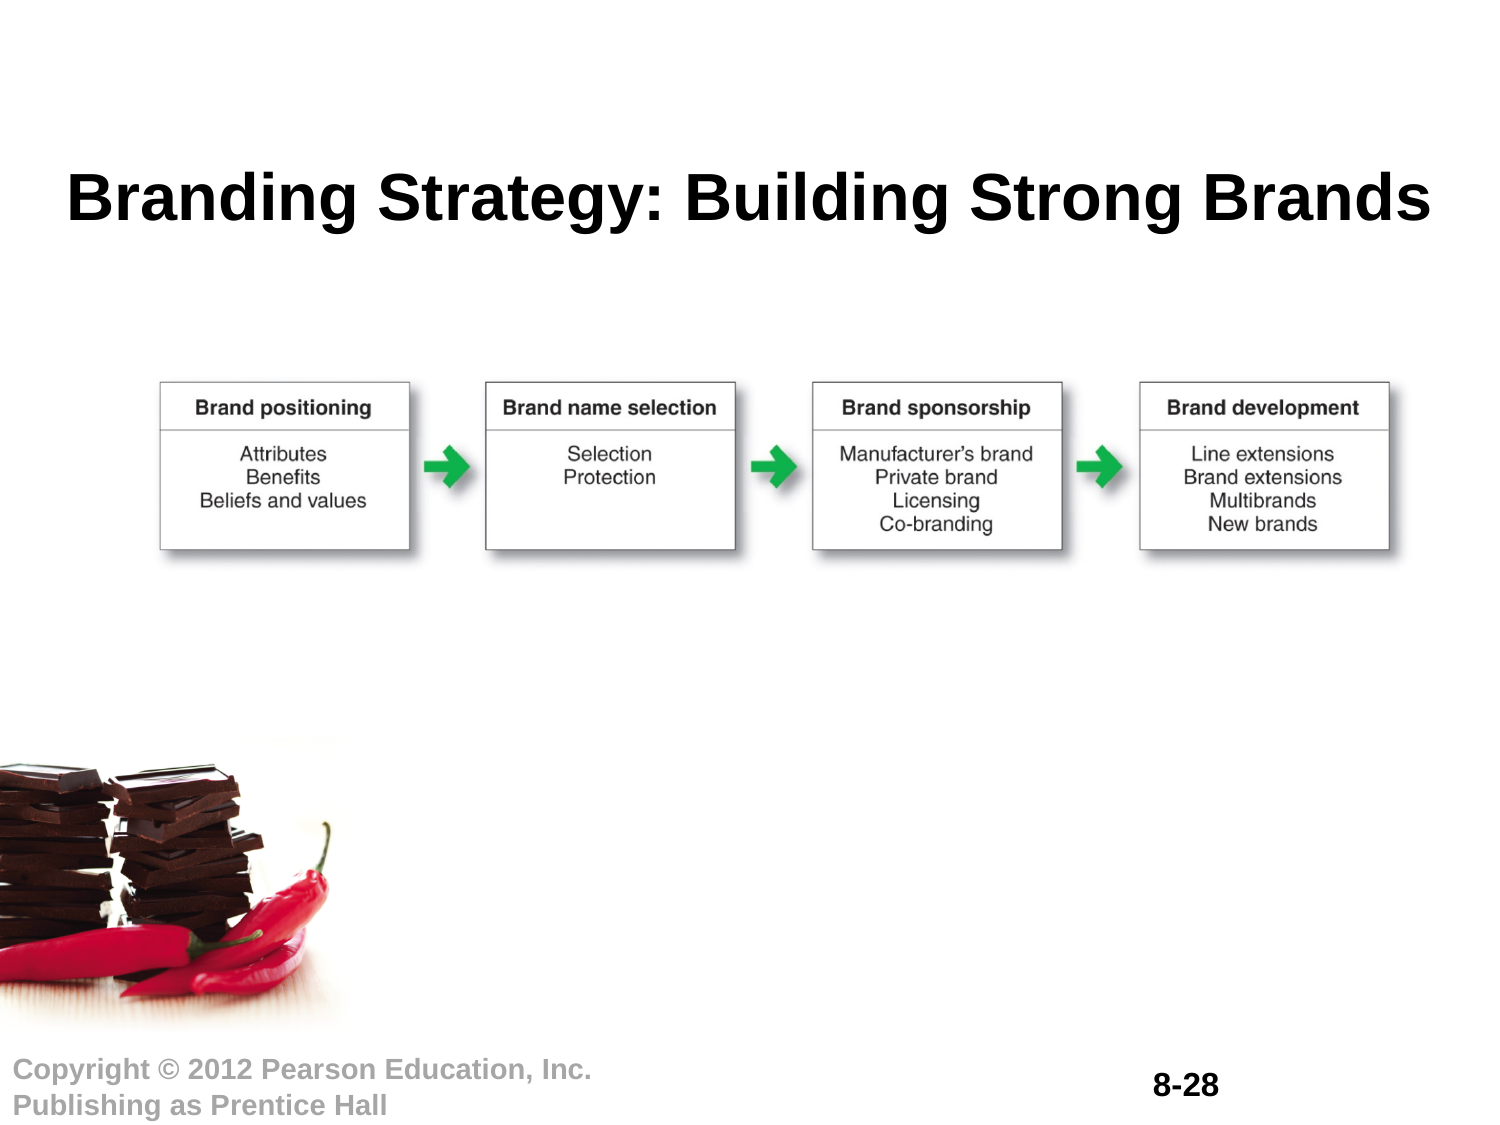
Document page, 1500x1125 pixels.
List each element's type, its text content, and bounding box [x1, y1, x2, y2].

picture [0, 737, 361, 1038]
title Branding Strategy: Building Strong Brands [0, 99, 1500, 288]
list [137, 362, 1413, 573]
